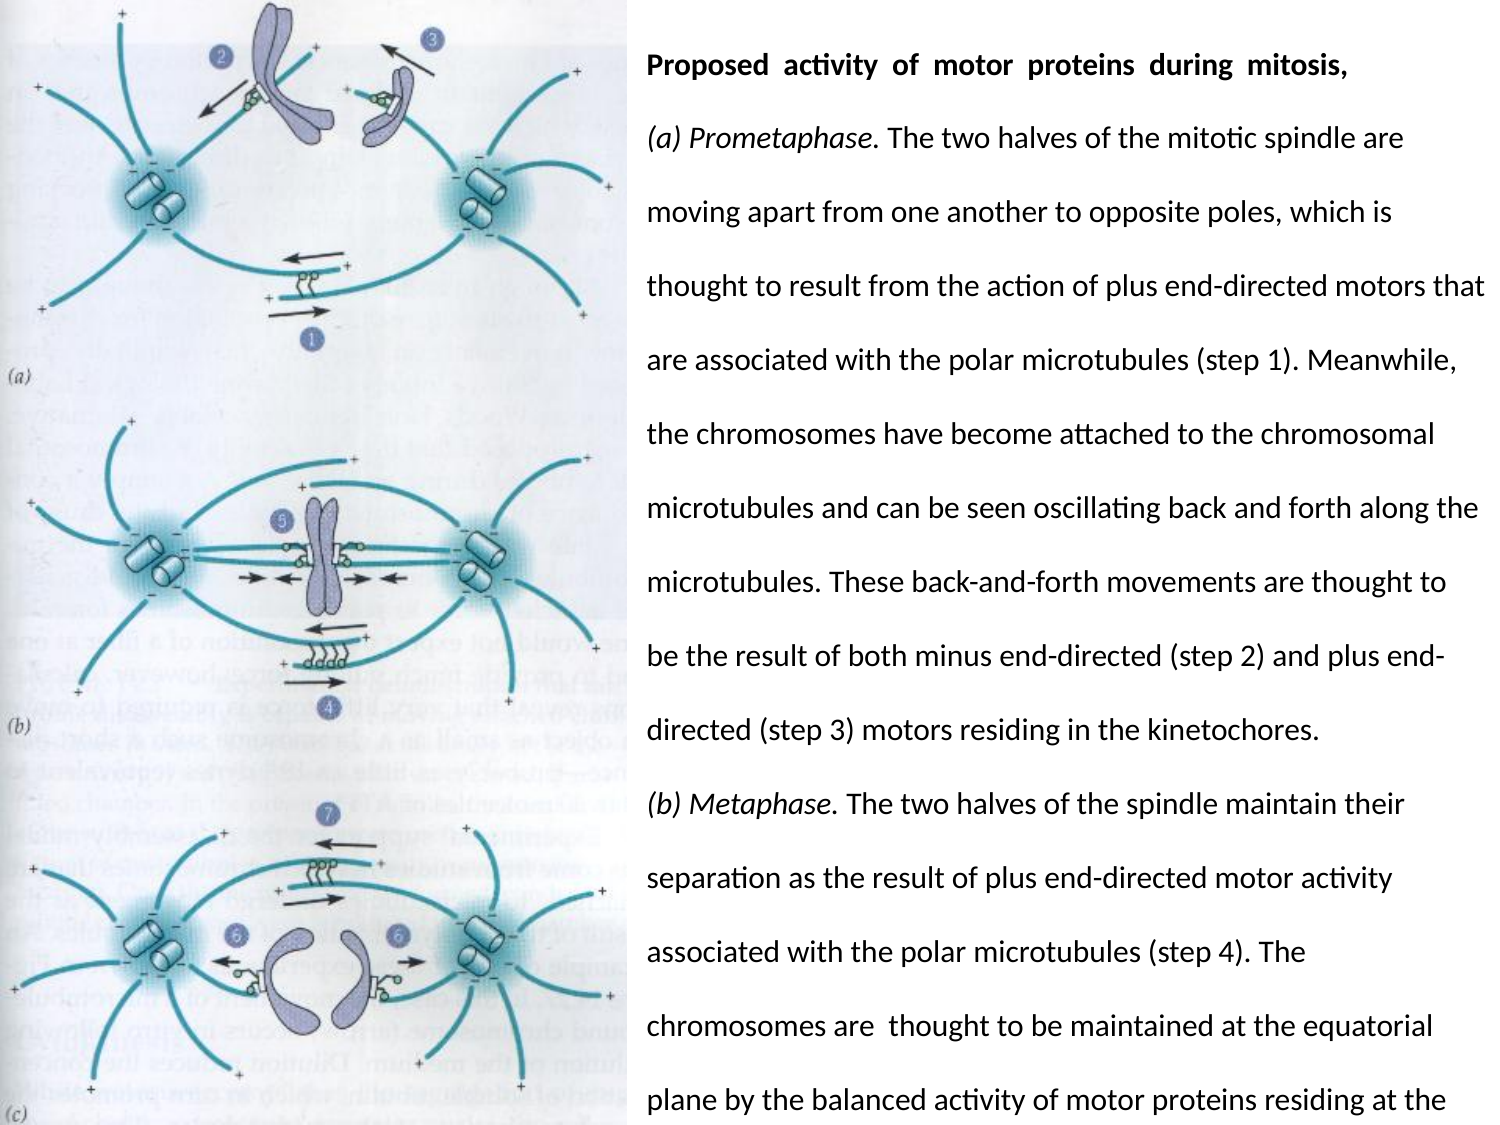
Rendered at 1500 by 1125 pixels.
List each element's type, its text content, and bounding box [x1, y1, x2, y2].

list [0, 0, 627, 1125]
text_box Proposed activity of motor proteins during mitosis, (a) Prometaphase. The two halves of the mitotic spindle are moving apart from one another to opposite poles, which is thought to result from the action of plus end-directed motors that are associated with the polar microtubules (step 1). Meanwhile, the chromosomes have become attached to the chromosomal microtubules and can be seen oscillating back and forth along the microtubules. These back-and-forth movements are thought to be the result of both minus end-directed (step 2) and plus end-directed (step 3) motors residing in the kinetochores. (b) Metaphase. The two halves of the spindle maintain their separation as the result of plus end-directed motor activity associated with the polar microtubules (step 4). The chromosomes are thought to be maintained at the equatorial plane by the balanced activity of motor proteins residing at the kinetochore (step 5). (c) Anaphase. The movement of the chromosomes toward the poles is thought to result from the activity of minus end-directed motors of the kinetochores (step 6), whereas the separation of the poles (anaphase B) is thought to result from the continuing activity of the plus end-directed motors of the polar microtubules (step 7). [631, 0, 1500, 1125]
